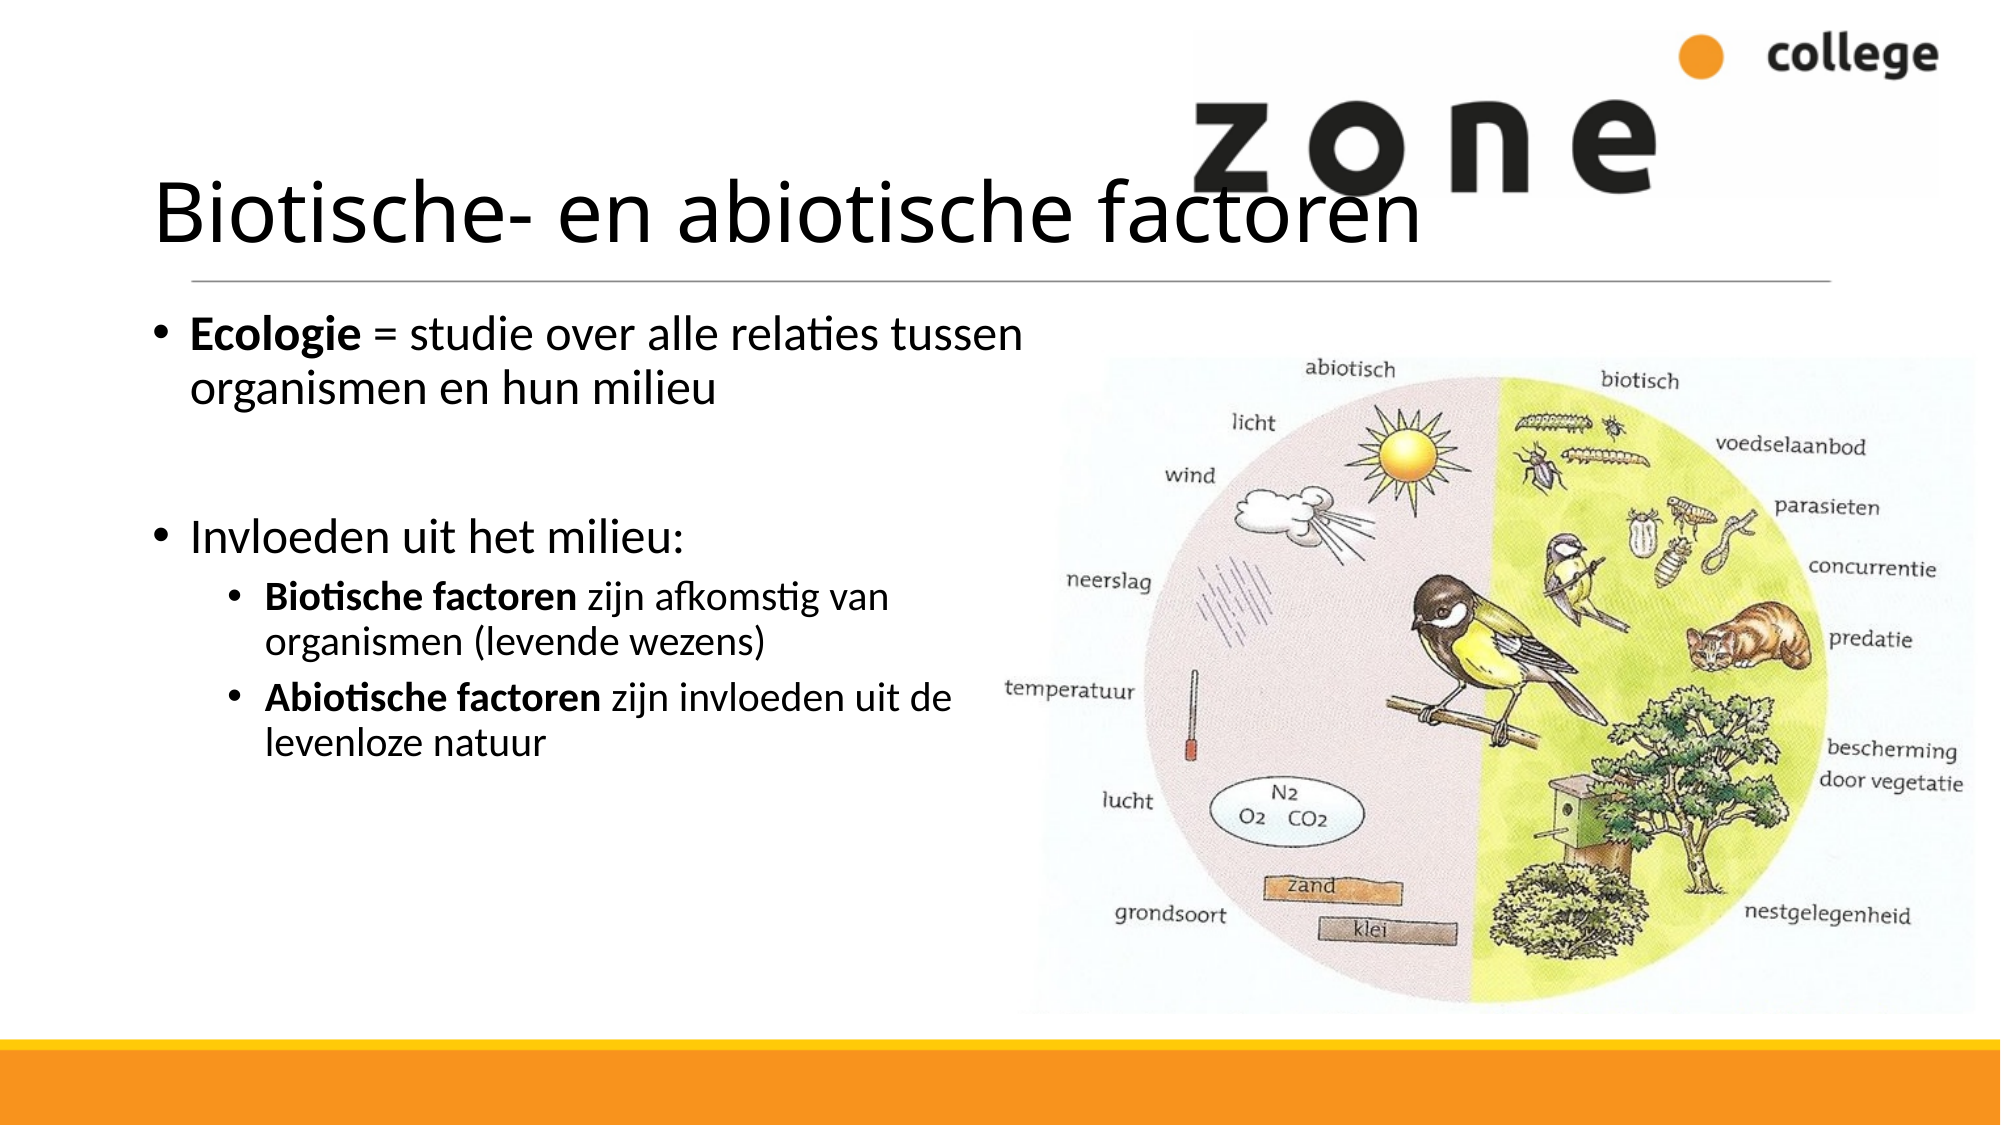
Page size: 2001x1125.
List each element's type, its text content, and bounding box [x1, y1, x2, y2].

list Ecologie = studie over alle relaties tussen organismen en hun milieu Invloeden uit het milieu: Biotische factoren zijn afkomstig van organismen (levende wezens) Abiotische factoren zijn invloeden uit de levenloze natuur [137, 299, 1055, 1014]
title Biotische- en abiotische factoren [137, 107, 1863, 325]
picture [0, 0, 2001, 1125]
